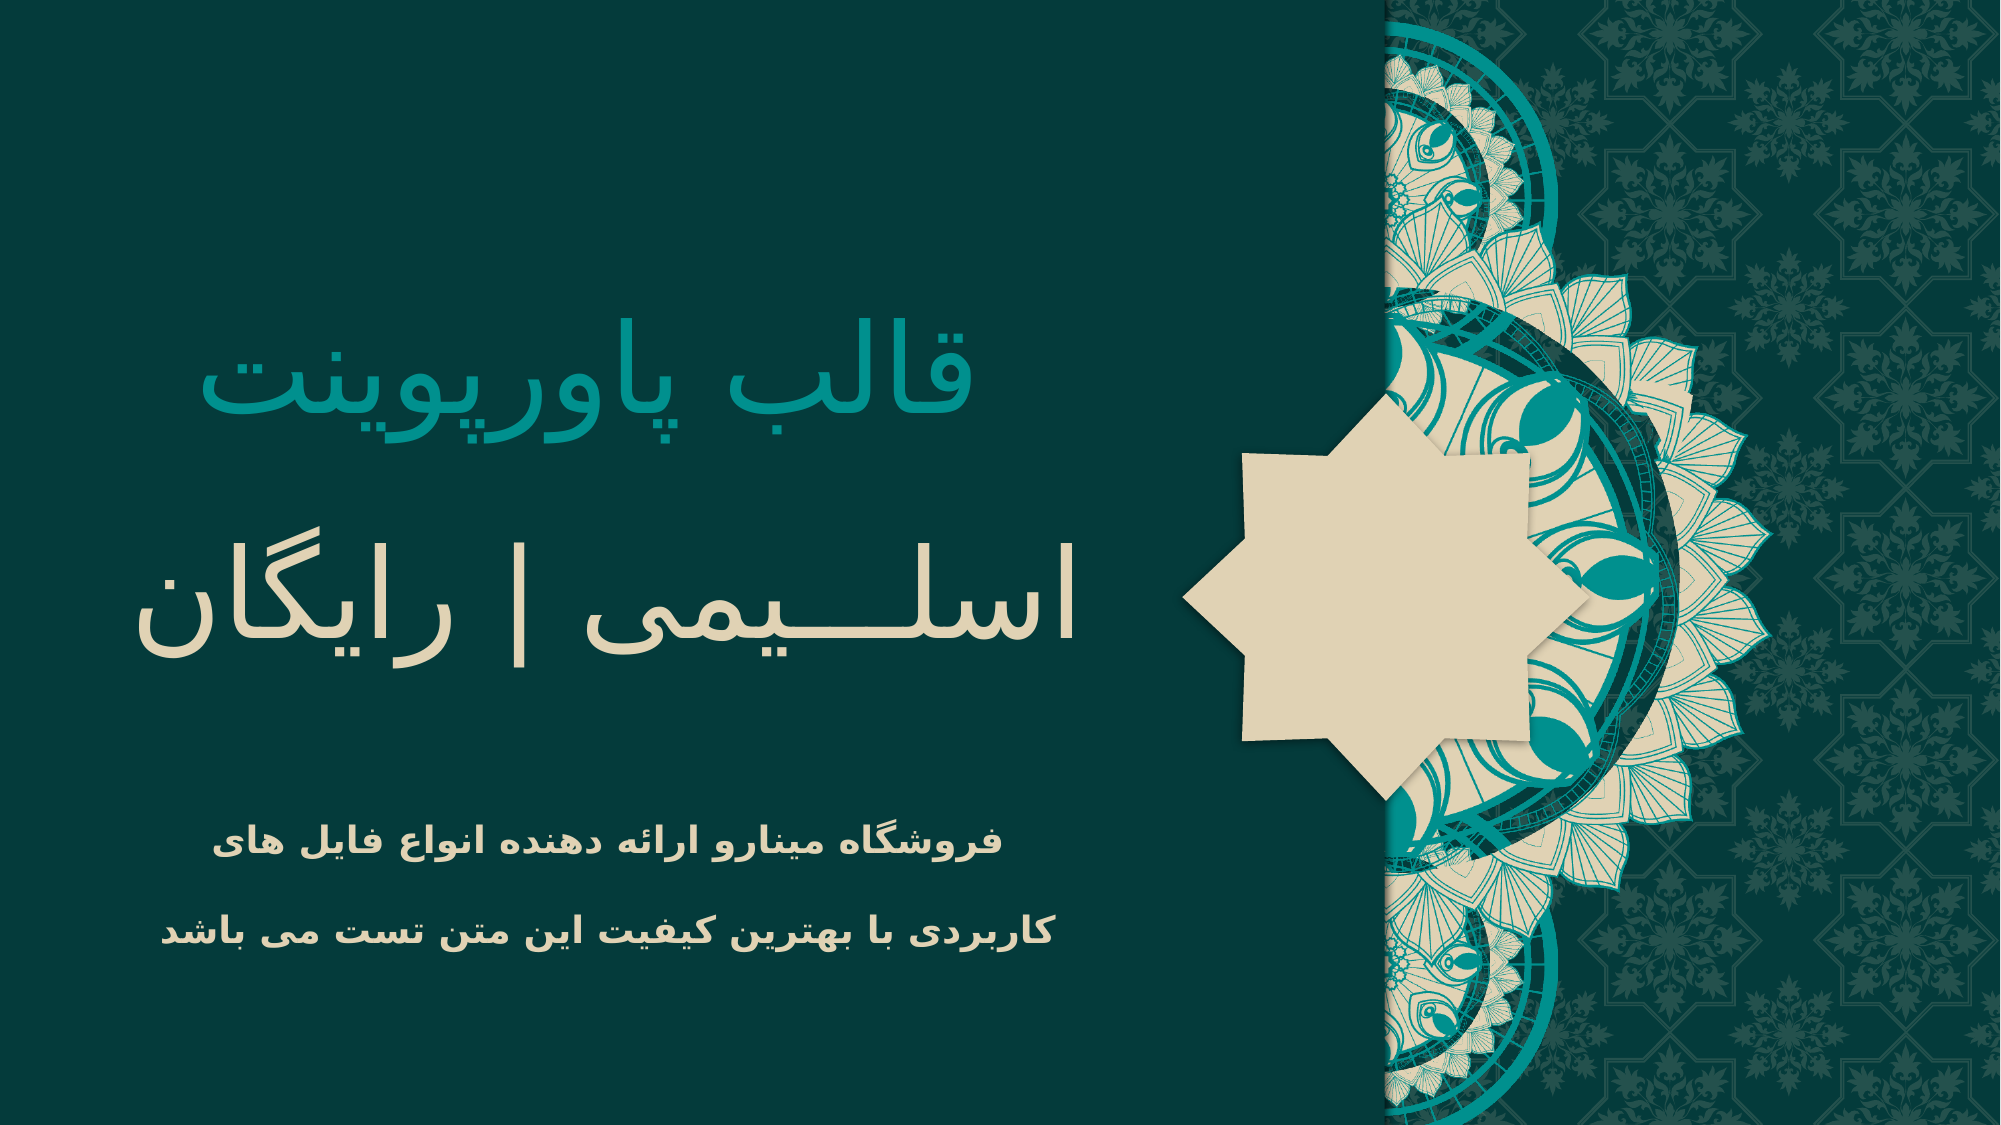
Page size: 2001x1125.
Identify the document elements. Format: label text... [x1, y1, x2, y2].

text_box قالب پاورپوینت اسلـــیمی | رایگان [33, 206, 1183, 672]
text_box فروشگاه مینارو ارائه دهنده انواع فایل های کاربردی با بهترین کیفیت این متن تست می باشد [130, 764, 1086, 959]
picture [1385, 21, 1774, 1125]
